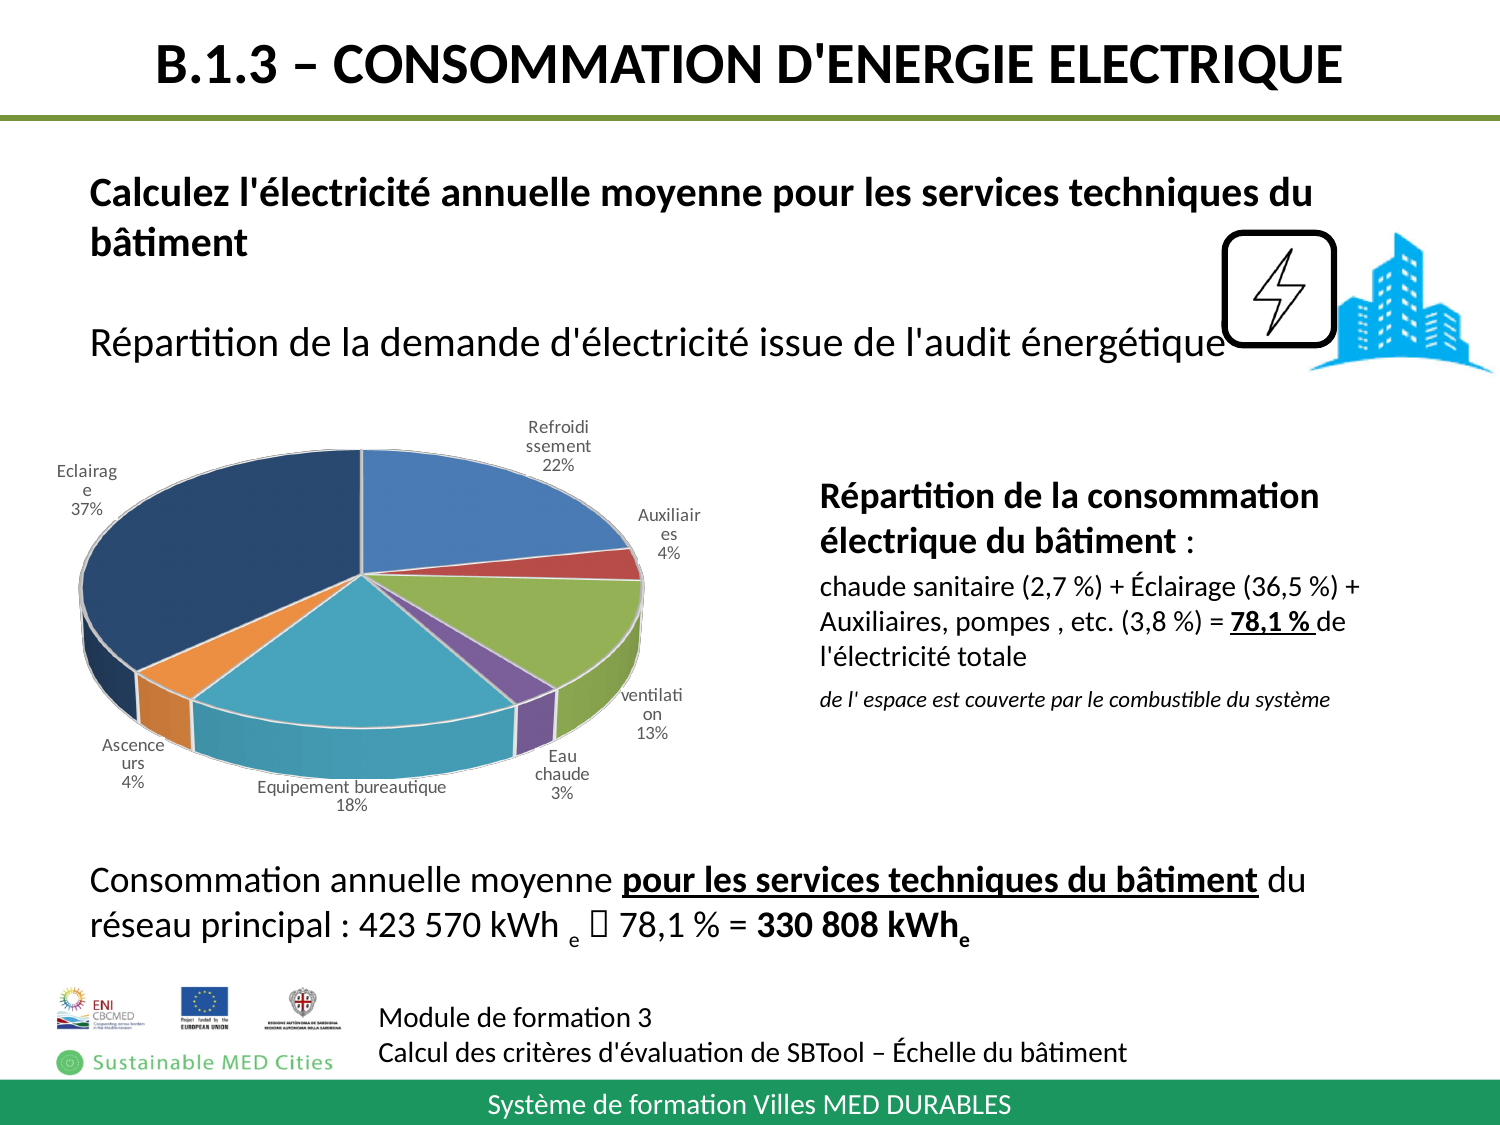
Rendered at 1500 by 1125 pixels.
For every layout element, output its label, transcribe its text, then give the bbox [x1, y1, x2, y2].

list Calculez l'électricité annuelle moyenne pour les services techniques du bâtiment Répartition de la demande d'électricité issue de l'audit énergétique [75, 157, 1477, 900]
text_box Répartition de la consommation électrique du bâtiment : chaude sanitaire (2,7 %) + Éclairage (36,5 %) + Auxiliaires, pompes , etc. (3,8 %) = 78,1 % de l'électricité totale de l' espace est couverte par le combustible du système [805, 464, 1495, 720]
text_box Consommation annuelle moyenne pour les services techniques du bâtiment du réseau principal : 423 570 kWh e  78,1 % = 330 808 kWhe [75, 847, 1419, 959]
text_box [1224, 227, 1500, 385]
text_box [0, 972, 1500, 1125]
chart [0, 396, 751, 847]
title B.1.3 – CONSOMMATION D'ENERGIE ELECTRIQUE [0, 0, 1500, 121]
